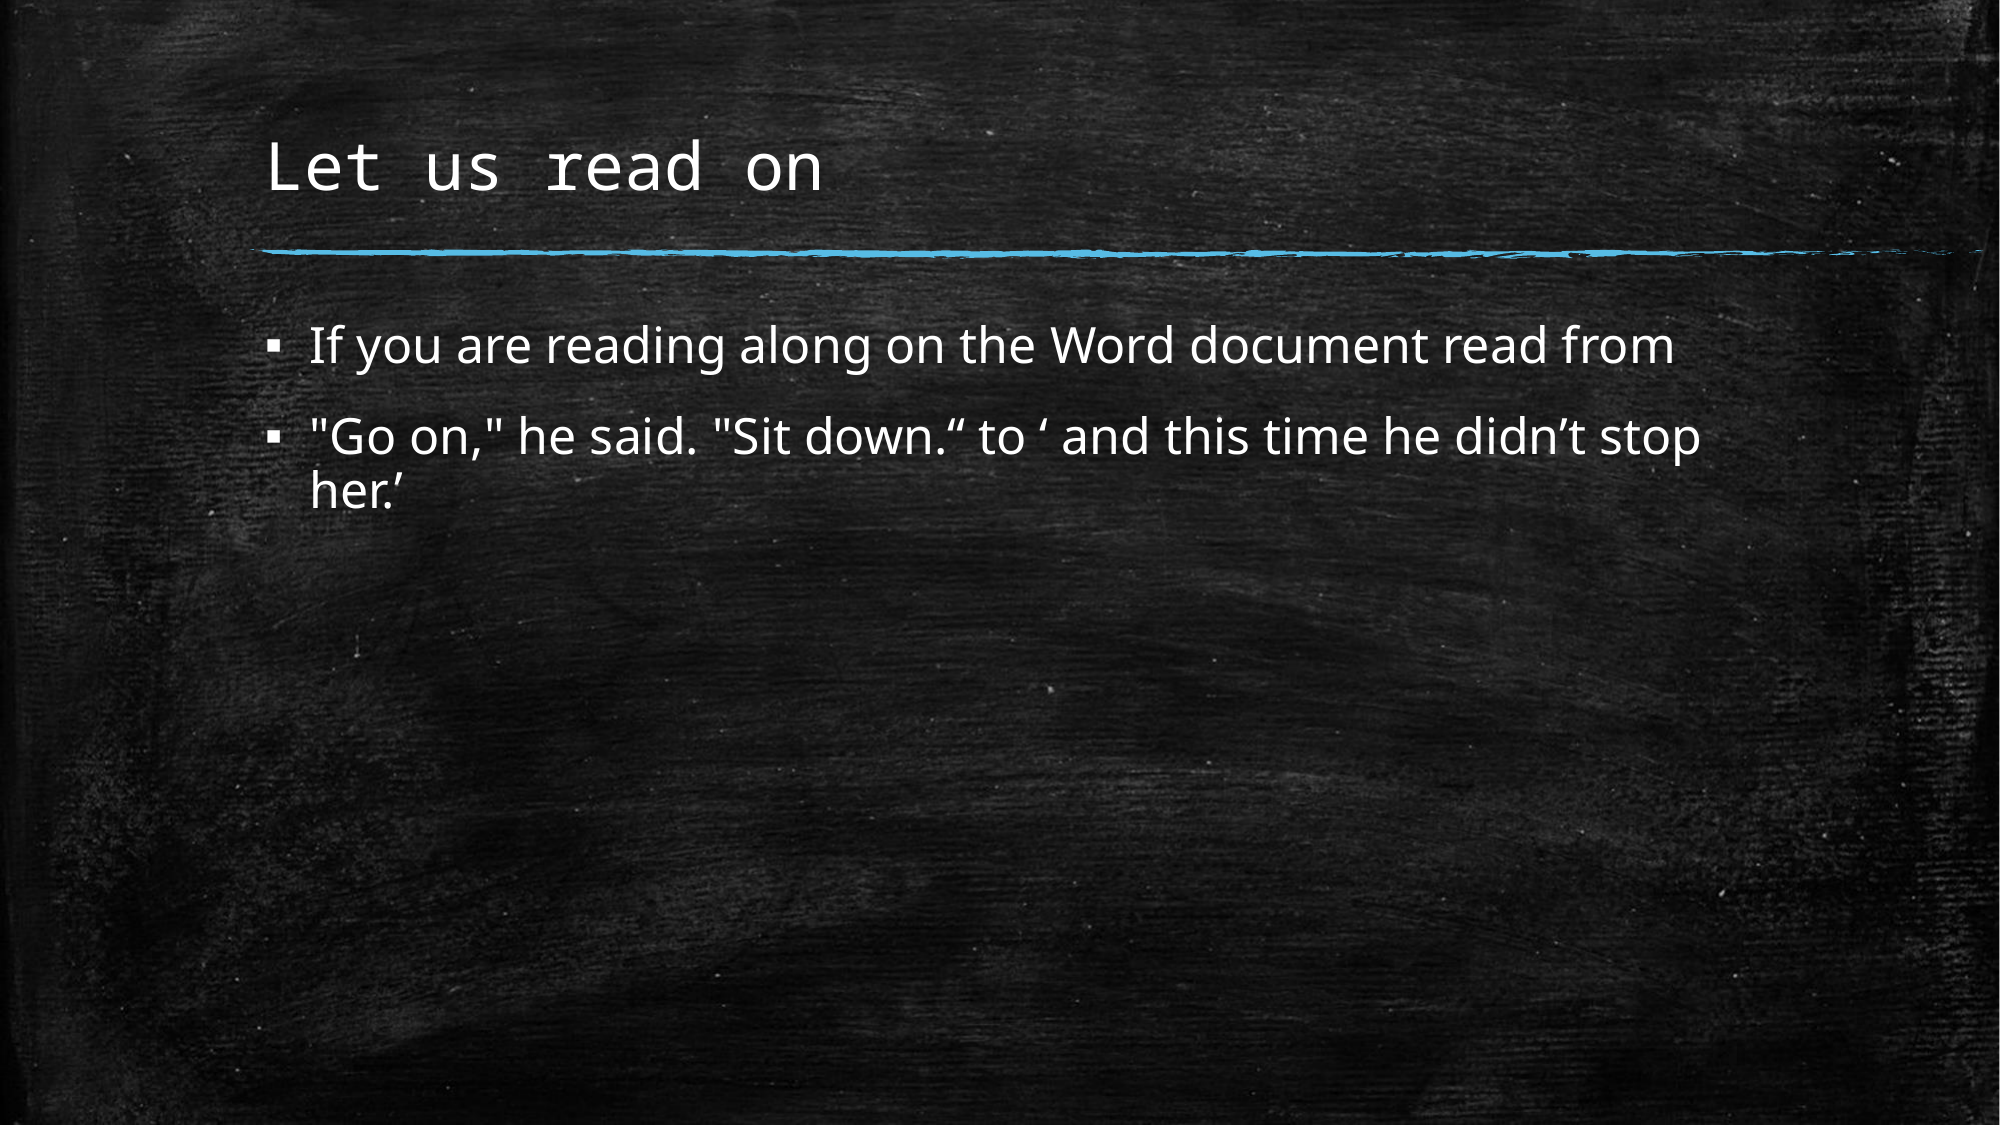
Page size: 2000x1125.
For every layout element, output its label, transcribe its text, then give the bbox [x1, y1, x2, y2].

title Let us read on [249, 45, 1750, 213]
list If you are reading along on the Word document read from "Go on," he said. "Sit down.“ to ‘ and this time he didn’t stop her.’ [249, 312, 1750, 1013]
picture [0, 0, 2000, 1125]
